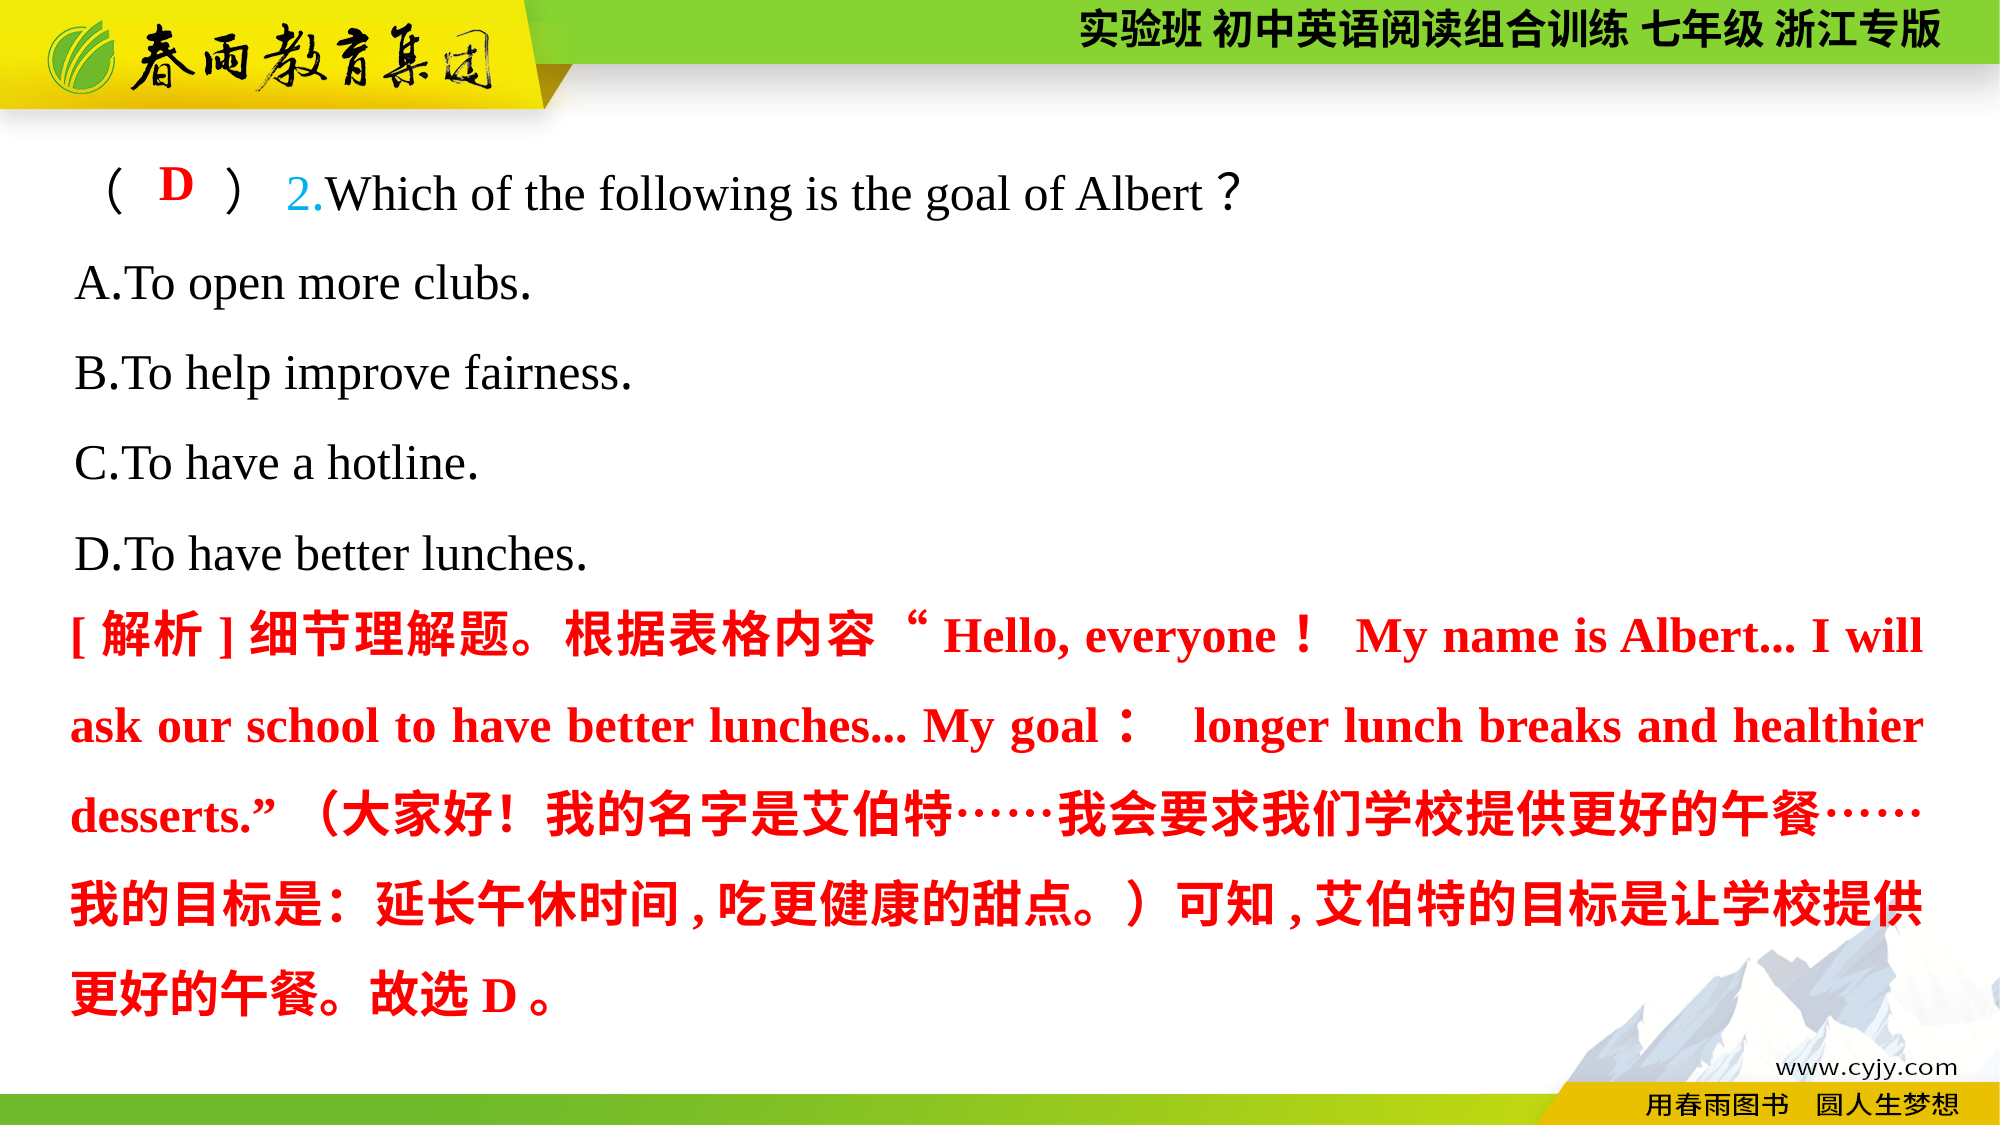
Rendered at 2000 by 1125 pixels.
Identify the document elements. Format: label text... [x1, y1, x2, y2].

list （ ）2.Which of the following is the goal of Albert？ A.To open more clubs. B.To help improve fairness. C.To have a hotline. D.To have better lunches. [59, 122, 1944, 592]
text_box D [144, 142, 210, 218]
picture [0, 0, 2000, 1125]
text_box [解析]细节理解题。根据表格内容“Hello, everyone！My name is Albert... I will ask our school to have better lunches... My goal： longer lunch breaks and healthier desserts.”（大家好！我的名字是艾伯特……我会要求我们学校提供更好的午餐……我的目标是：延长午休时间,吃更健康的甜点。）可知,艾伯特的目标是让学校提供更好的午餐。故选D。 [54, 565, 1939, 1031]
